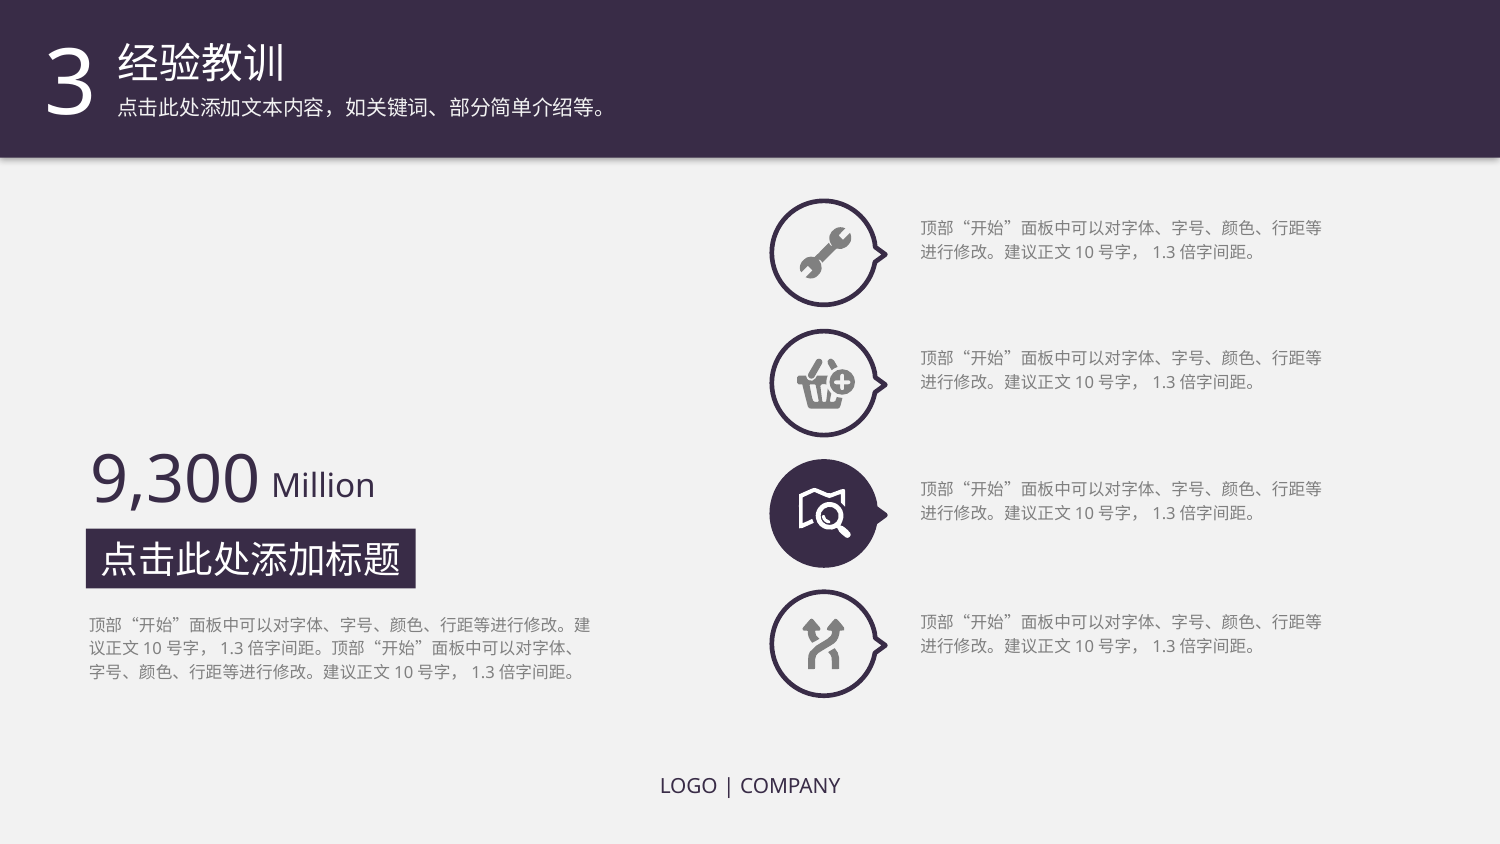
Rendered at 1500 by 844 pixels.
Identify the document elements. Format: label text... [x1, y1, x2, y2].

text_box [798, 487, 852, 540]
text_box 顶部“开始”面板中可以对字体、字号、颜色、行距等进行修改。建议正文10号字，1.3倍字间距。 [905, 600, 1348, 664]
text_box 顶部“开始”面板中可以对字体、字号、颜色、行距等进行修改。建议正文10号字，1.3倍字间距。 [905, 336, 1348, 399]
text_box 点击此处添加标题 [85, 528, 416, 589]
text_box 顶部“开始”面板中可以对字体、字号、颜色、行距等进行修改。建议正文10号字，1.3倍字间距。 [905, 467, 1348, 531]
text_box 顶部“开始”面板中可以对字体、字号、颜色、行距等进行修改。建议正文10号字，1.3倍字间距。顶部“开始”面板中可以对字体、字号、颜色、行距等进行修改。建议正文10号字，1.3倍字间距。 [73, 603, 610, 690]
text_box 9,300 [75, 428, 286, 523]
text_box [29, 15, 648, 143]
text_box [802, 617, 846, 670]
text_box [769, 459, 888, 568]
text_box [0, 0, 1500, 158]
text_box [769, 198, 888, 307]
text_box Million [256, 456, 397, 512]
text_box LOGO | COMPANY [644, 765, 856, 806]
text_box [769, 329, 888, 438]
text_box 顶部“开始”面板中可以对字体、字号、颜色、行距等进行修改。建议正文10号字，1.3倍字间距。 [905, 206, 1348, 270]
text_box [769, 589, 888, 698]
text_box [796, 357, 856, 409]
